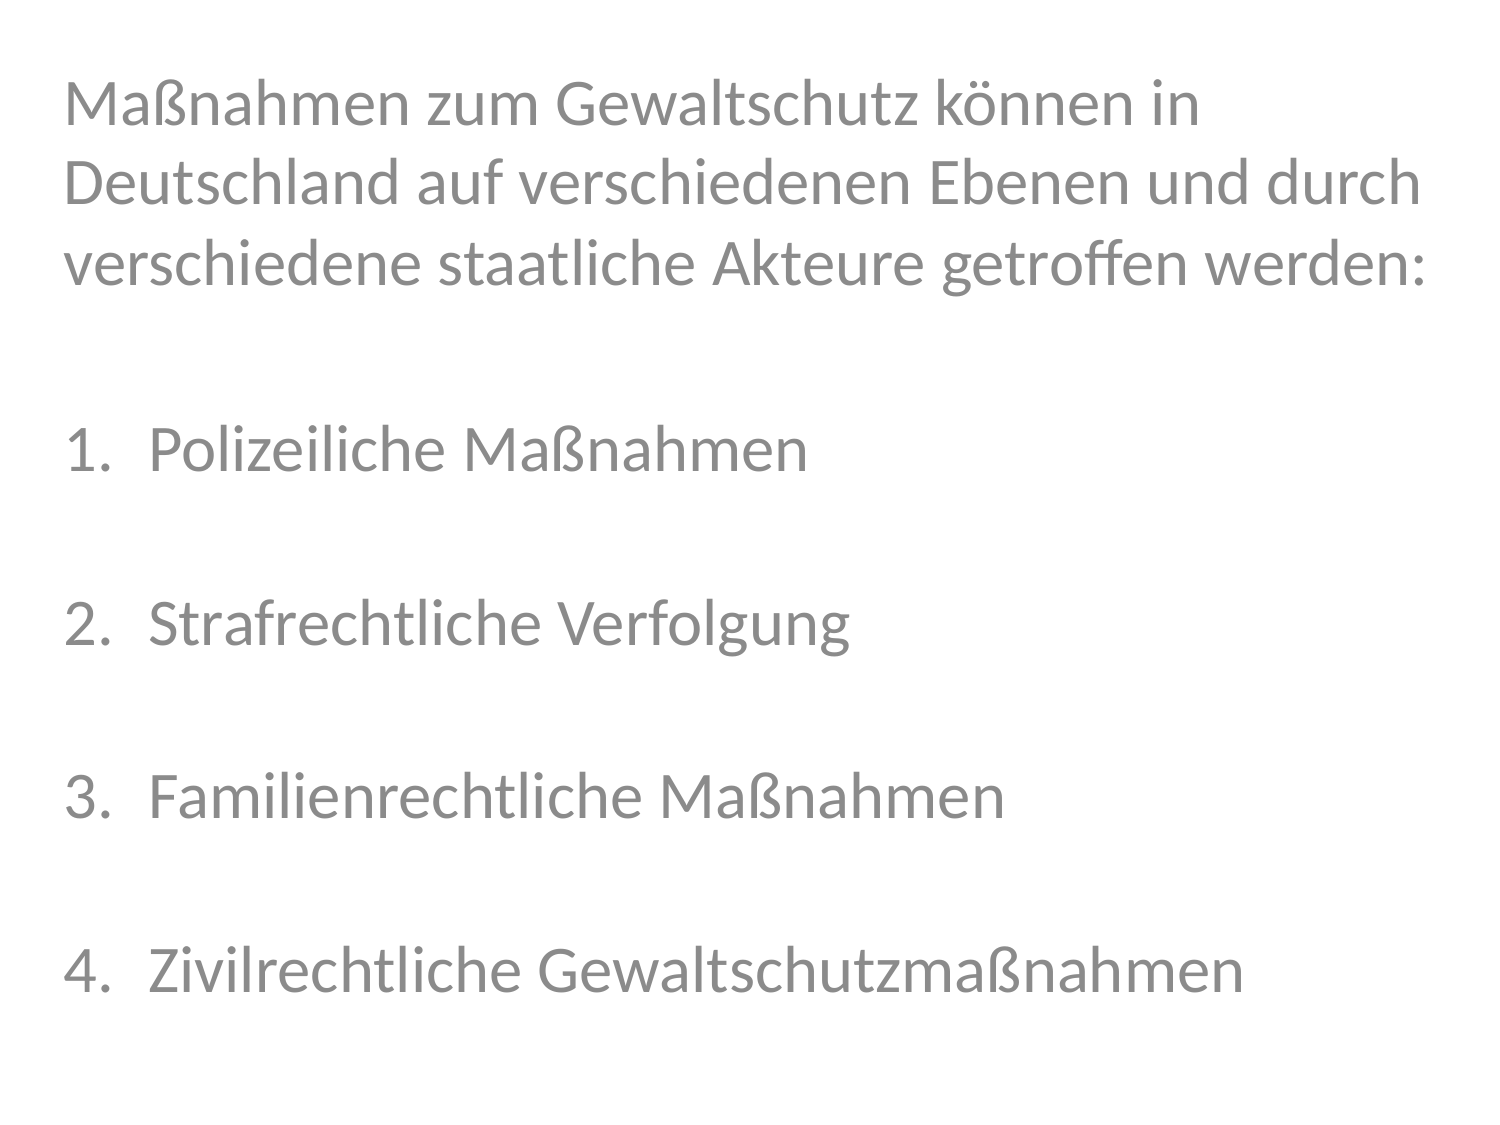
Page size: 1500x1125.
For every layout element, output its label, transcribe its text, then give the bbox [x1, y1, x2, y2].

subtitle Maßnahmen zum Gewaltschutz können in Deutschland auf verschiedenen Ebenen und durch verschiedene staatliche Akteure getroffen werden: Polizeiliche Maßnahmen Strafrechtliche Verfolgung Familienrechtliche Maßnahmen Zivilrechtliche Gewaltschutzmaßnahmen [48, 50, 1446, 1063]
